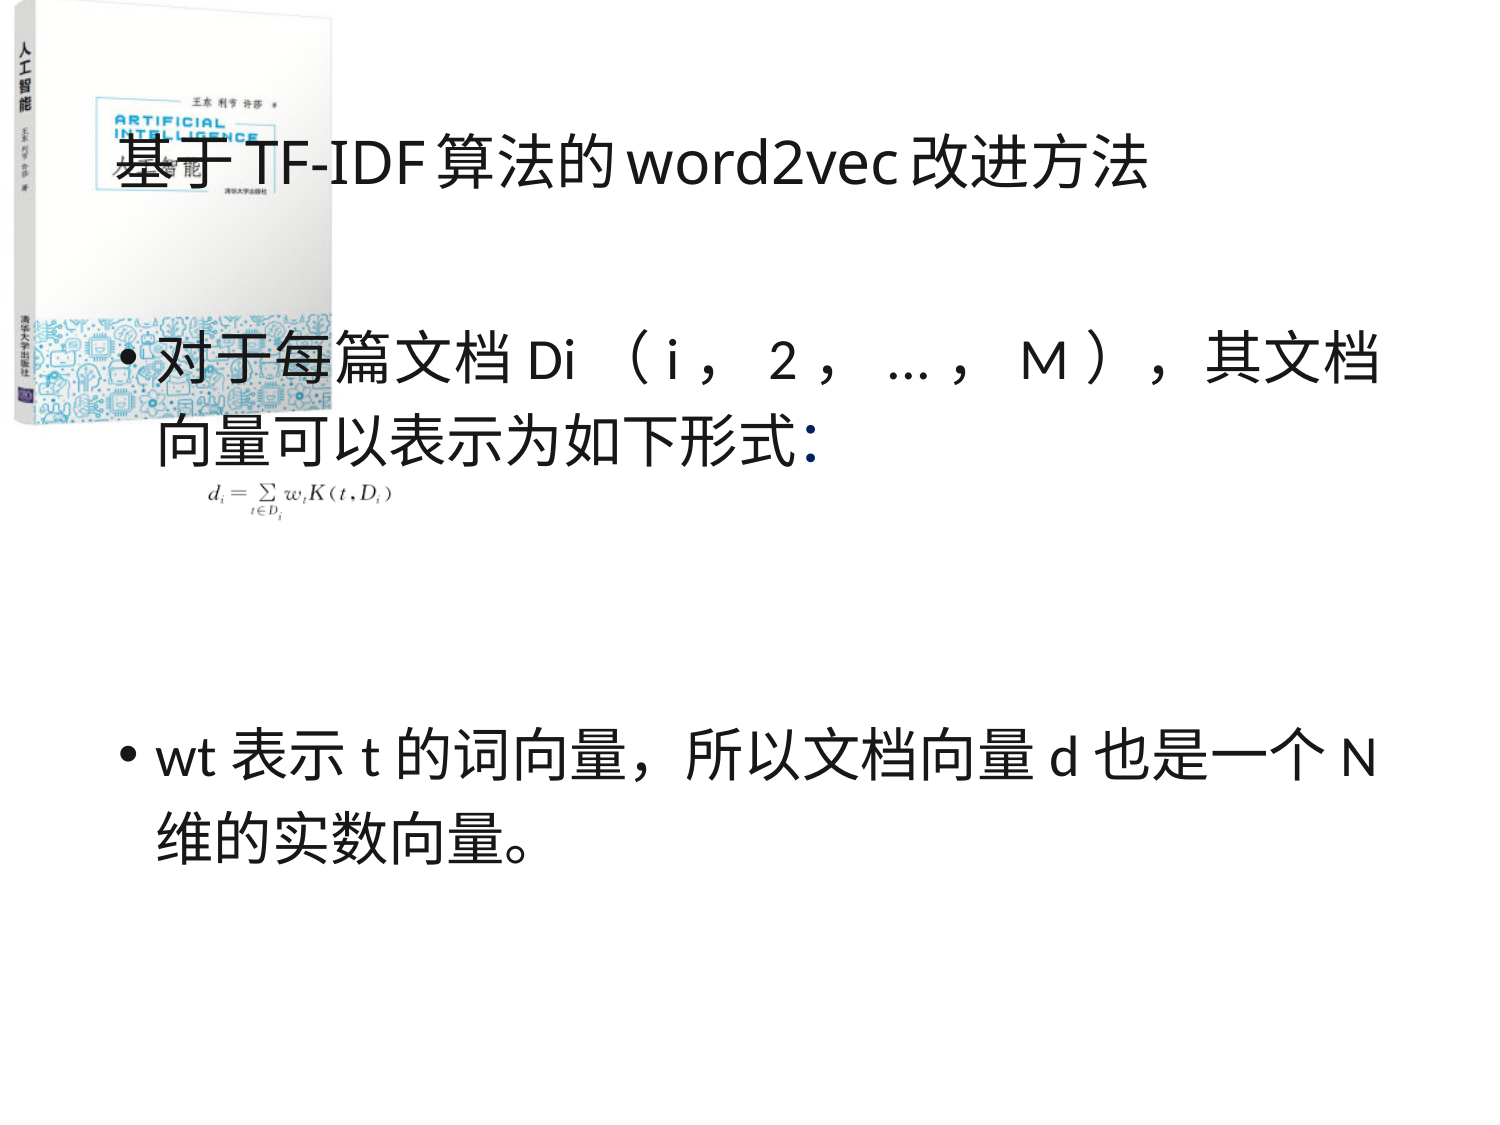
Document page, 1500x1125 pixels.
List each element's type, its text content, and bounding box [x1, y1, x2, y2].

list 对于每篇文档Di（i，2，...，M），其文档向量可以表示为如下形式： wt表示t的词向量，所以文档向量d也是一个N维的实数向量。 [103, 299, 1397, 1014]
title 基于TF-IDF算法的word2vec改进方法 [103, 59, 1397, 278]
picture [0, 0, 393, 443]
picture [177, 468, 427, 524]
